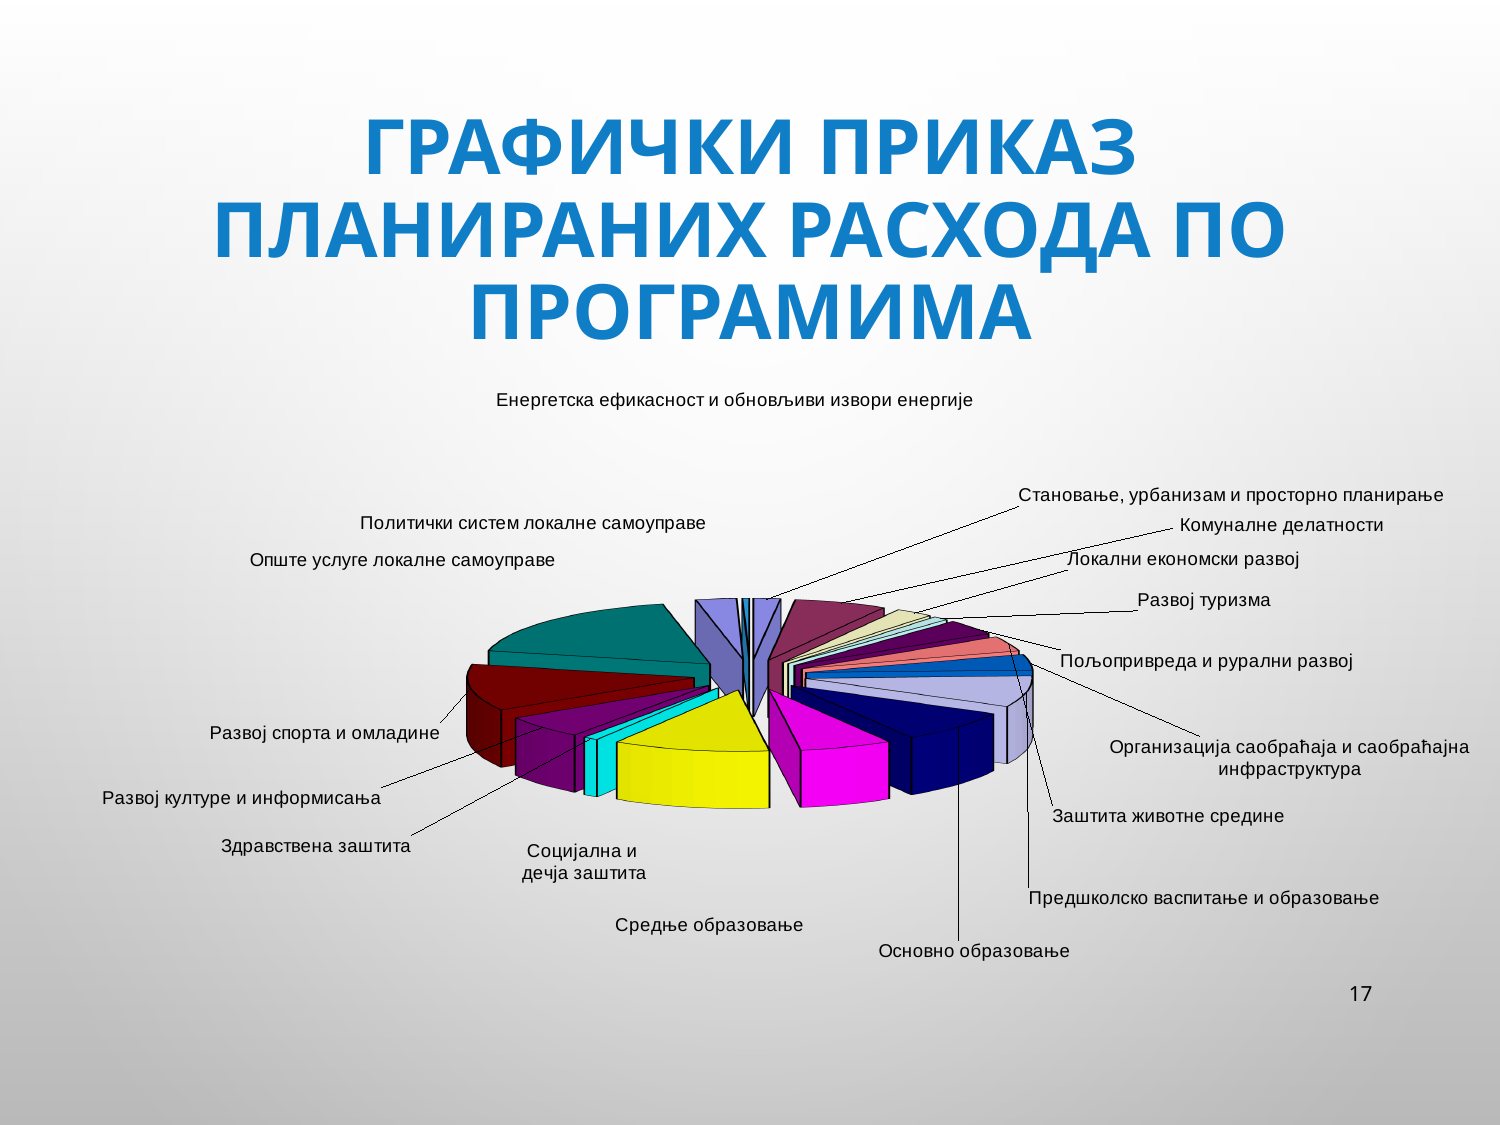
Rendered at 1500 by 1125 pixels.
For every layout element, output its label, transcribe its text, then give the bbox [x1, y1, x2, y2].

picture [0, 0, 1500, 1125]
title Графички приказ планираних расхода по програмима [112, 101, 1388, 336]
chart [28, 337, 1471, 1072]
